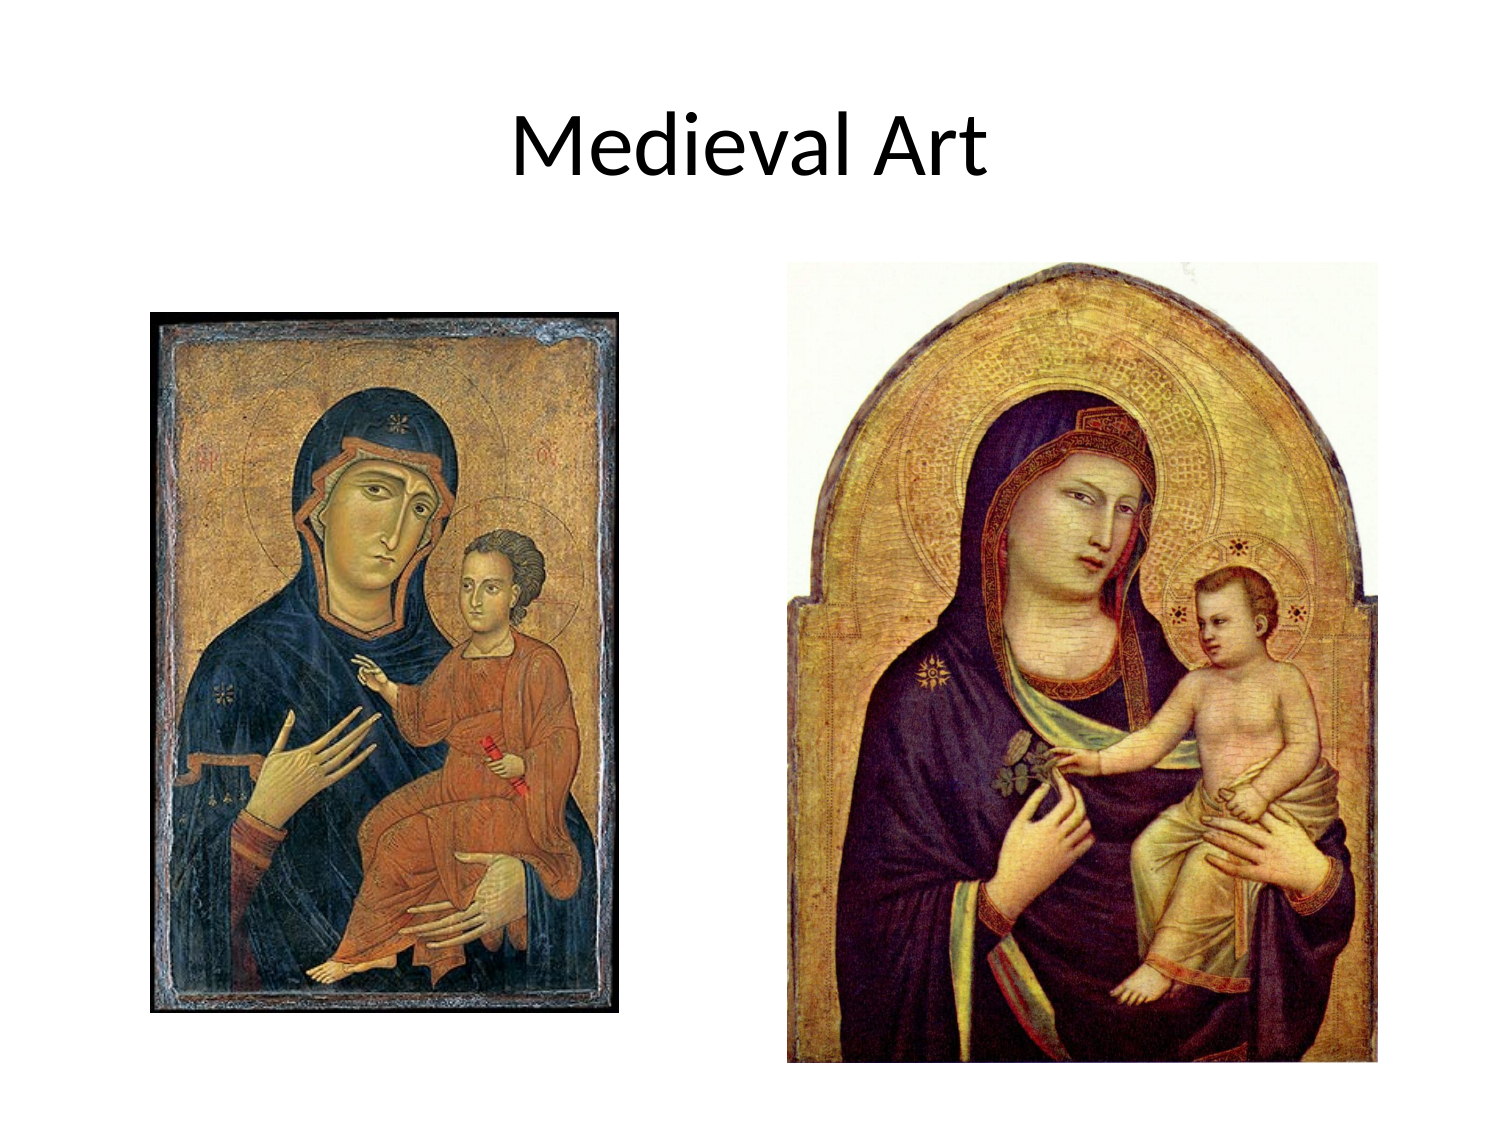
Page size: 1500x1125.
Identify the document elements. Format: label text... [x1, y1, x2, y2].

title Medieval Art [75, 45, 1425, 233]
picture [149, 312, 619, 1013]
picture [787, 262, 1378, 1063]
